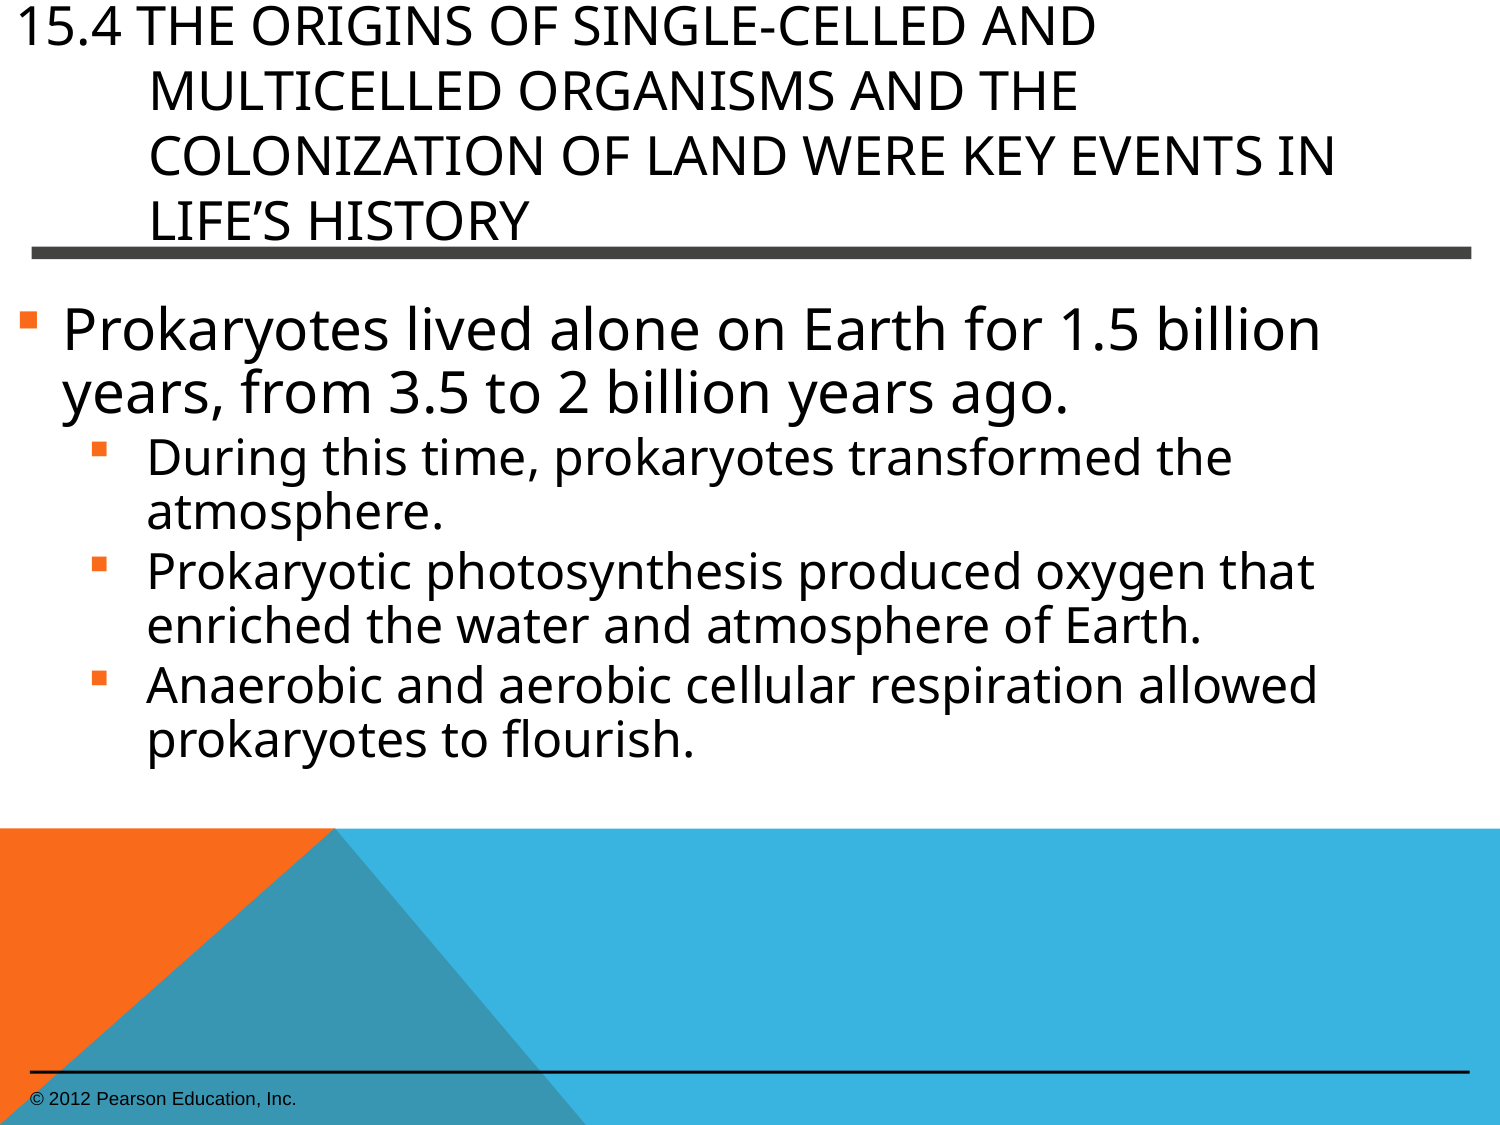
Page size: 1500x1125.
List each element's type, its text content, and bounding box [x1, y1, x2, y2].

title 15.4 The origins of single-celled and multicelled organisms and the colonization of land were key events in life’s history [0, 17, 1440, 225]
list Prokaryotes lived alone on Earth for 1.5 billion years, from 3.5 to 2 billion years ago. During this time, prokaryotes transformed the atmosphere. Prokaryotic photosynthesis produced oxygen that enriched the water and atmosphere of Earth. Anaerobic and aerobic cellular respiration allowed prokaryotes to flourish. [0, 292, 1400, 1002]
text_box © 2012 Pearson Education, Inc. [29, 1086, 1470, 1110]
